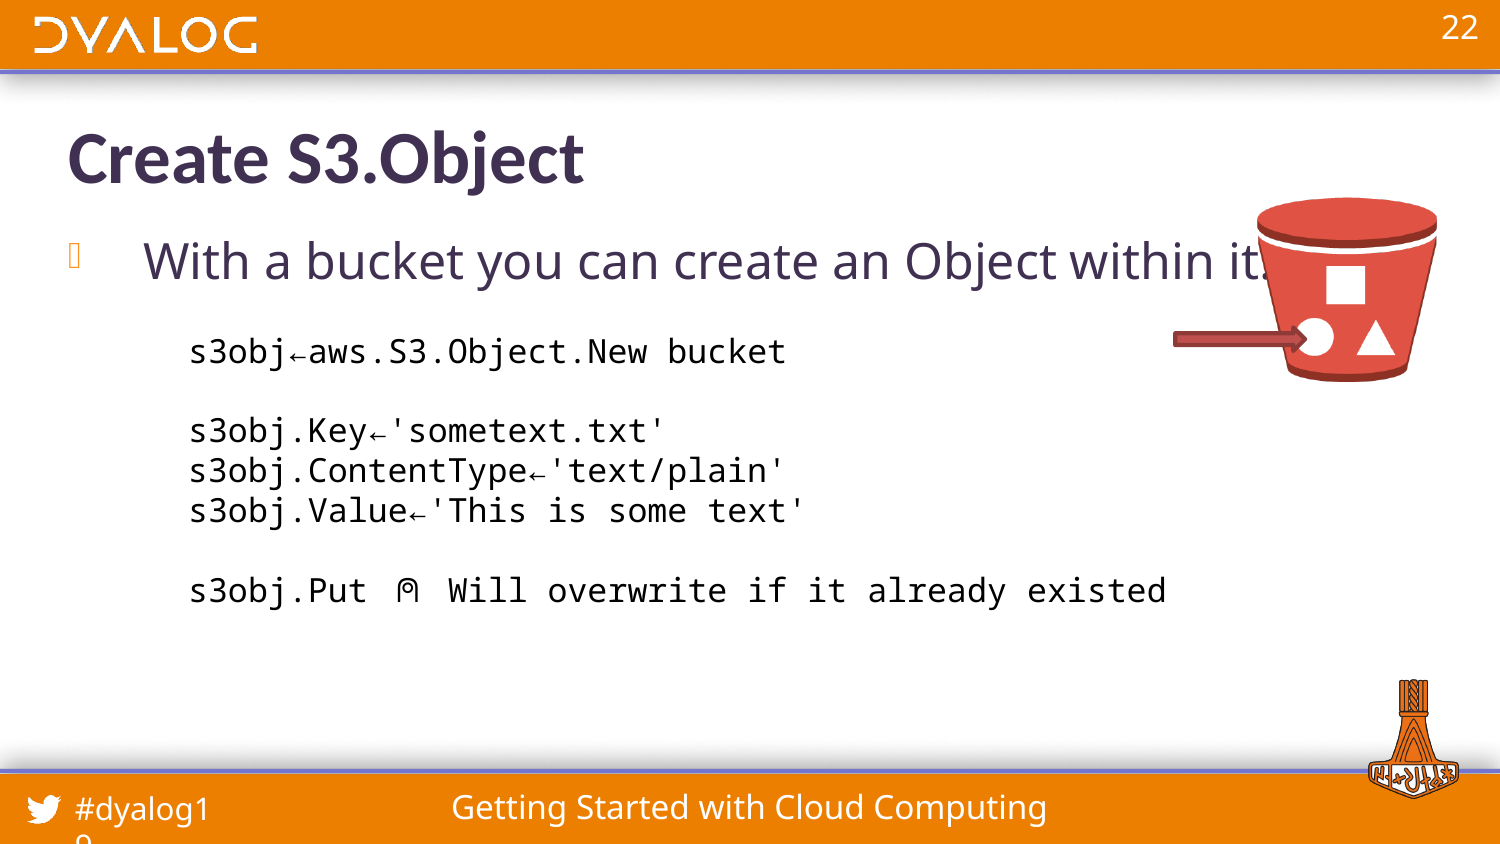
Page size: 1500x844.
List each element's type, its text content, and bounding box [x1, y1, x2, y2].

picture [0, 679, 1500, 844]
list With a bucket you can create an Object within it: s3obj←aws.S3.Object.New bucket s3obj.Key←'sometext.txt' s3obj.ContentType←'text/plain' s3obj.Value←'This is some text' s3obj.Put ⍝ Will overwrite if it already existed [53, 222, 1306, 740]
picture [0, 0, 1500, 108]
picture [1257, 197, 1437, 382]
title Create S3.Object [53, 104, 1444, 202]
text_box [1173, 331, 1252, 348]
